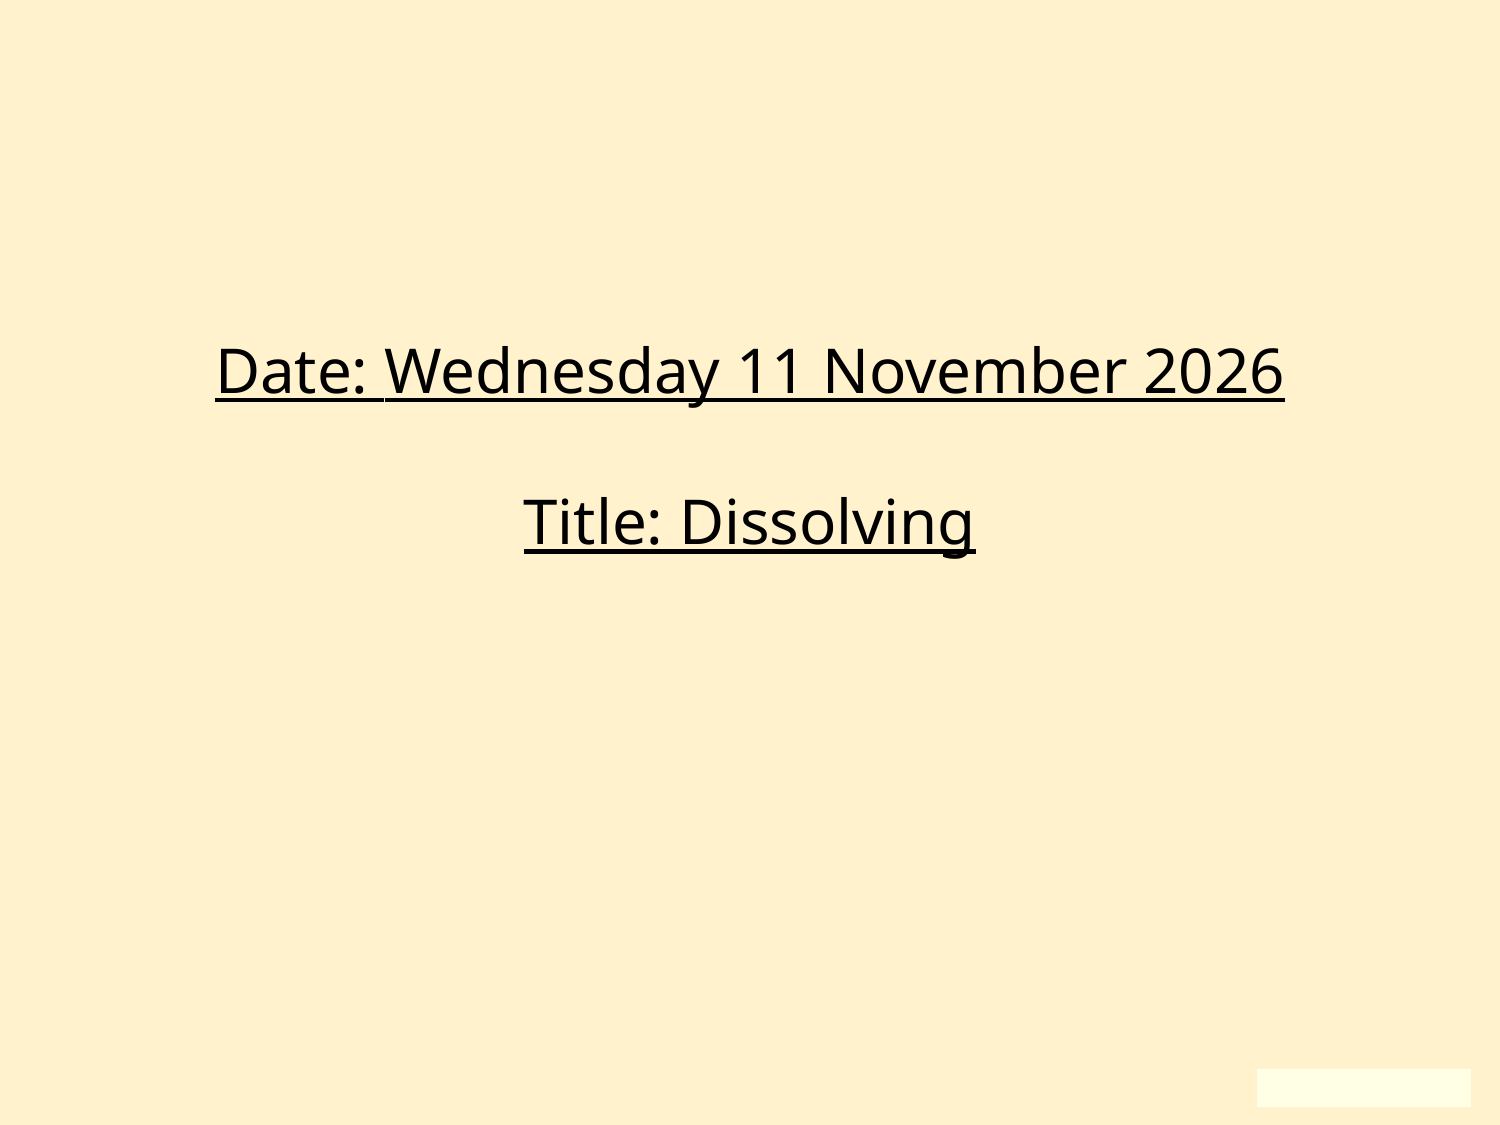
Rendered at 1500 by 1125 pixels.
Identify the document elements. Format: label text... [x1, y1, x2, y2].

title Date: Tuesday, 22 September 2020 Title: Dissolving [187, 318, 1313, 568]
text_box [1257, 1069, 1471, 1107]
